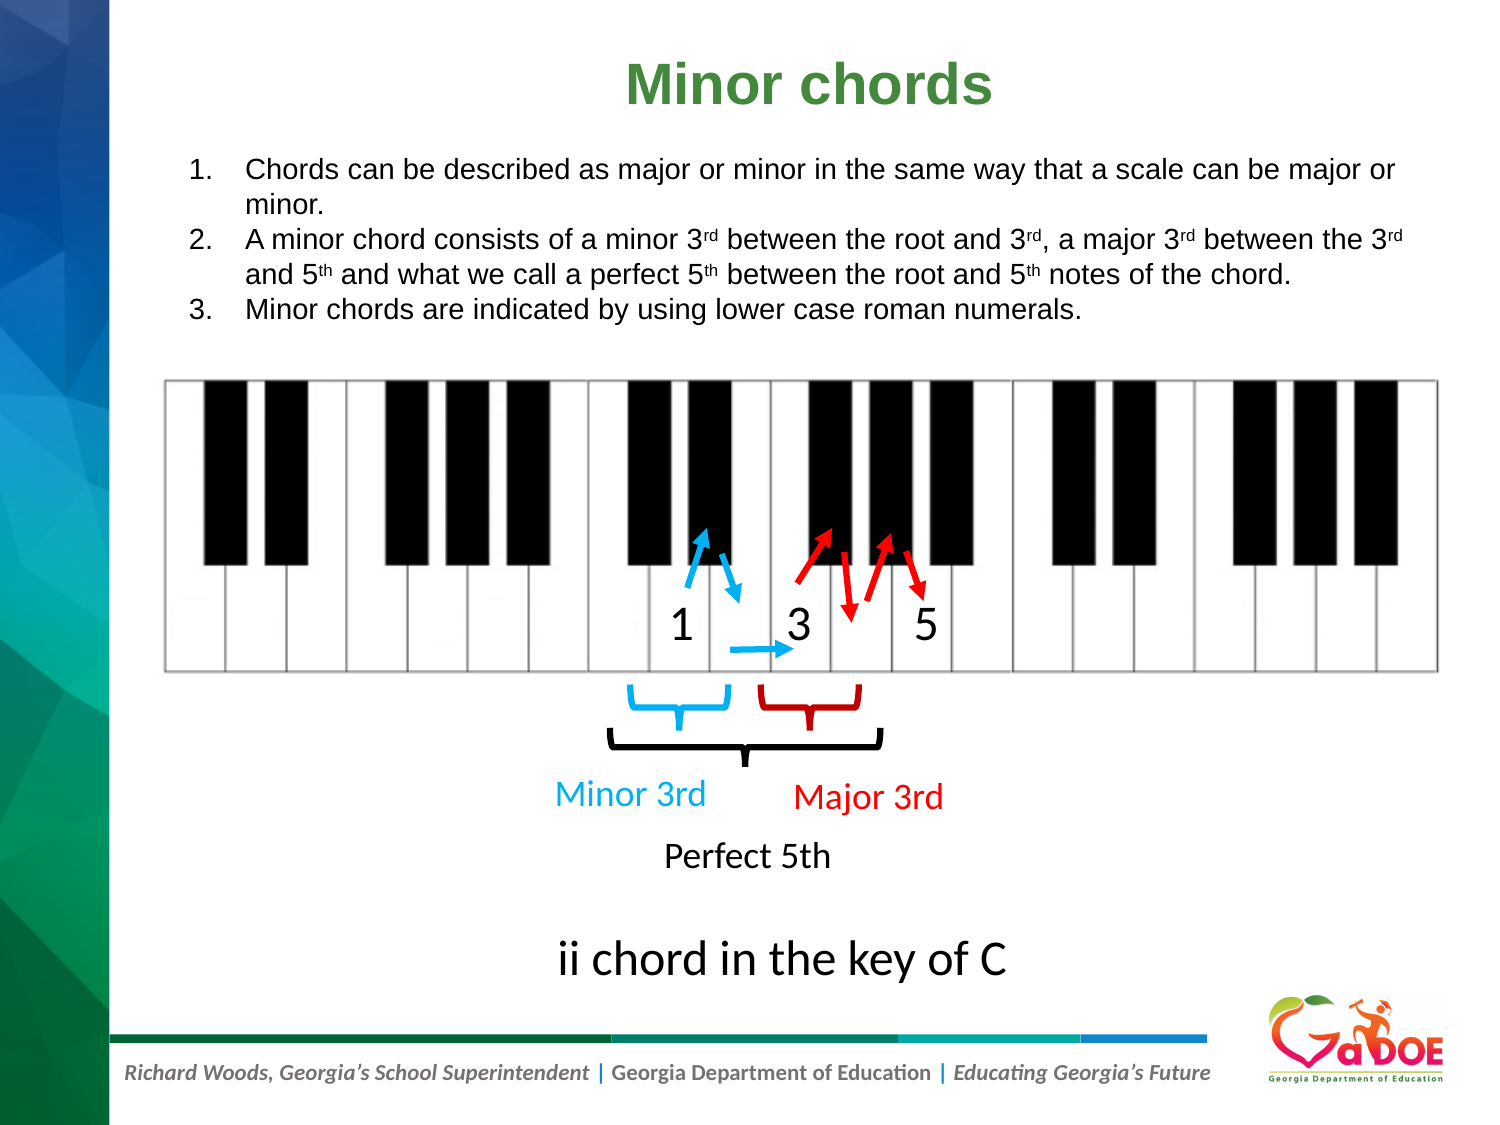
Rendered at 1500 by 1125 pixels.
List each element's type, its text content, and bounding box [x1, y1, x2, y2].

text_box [866, 532, 891, 602]
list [156, 376, 1449, 685]
picture [1263, 987, 1447, 1089]
title Minor chords [230, 28, 1390, 143]
text_box Major 3rd [778, 765, 960, 825]
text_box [906, 551, 924, 602]
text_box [797, 527, 833, 584]
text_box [721, 553, 740, 604]
text_box [629, 685, 729, 727]
picture [0, 0, 110, 1125]
text_box [760, 685, 860, 727]
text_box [844, 552, 852, 623]
text_box Chords can be described as major or minor in the same way that a scale can be major or minor. A minor chord consists of a minor 3rd between the root and 3rd, a major 3rd between the 3rd and 5th and what we call a perfect 5th between the root and 5th notes of the chord. Minor chords are indicated by using lower case roman numerals. [174, 143, 1428, 333]
text_box Perfect 5th [649, 823, 847, 884]
text_box Minor 3rd [539, 761, 723, 821]
text_box [609, 727, 881, 767]
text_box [687, 528, 707, 588]
text_box ii chord in the key of C [542, 917, 1023, 993]
